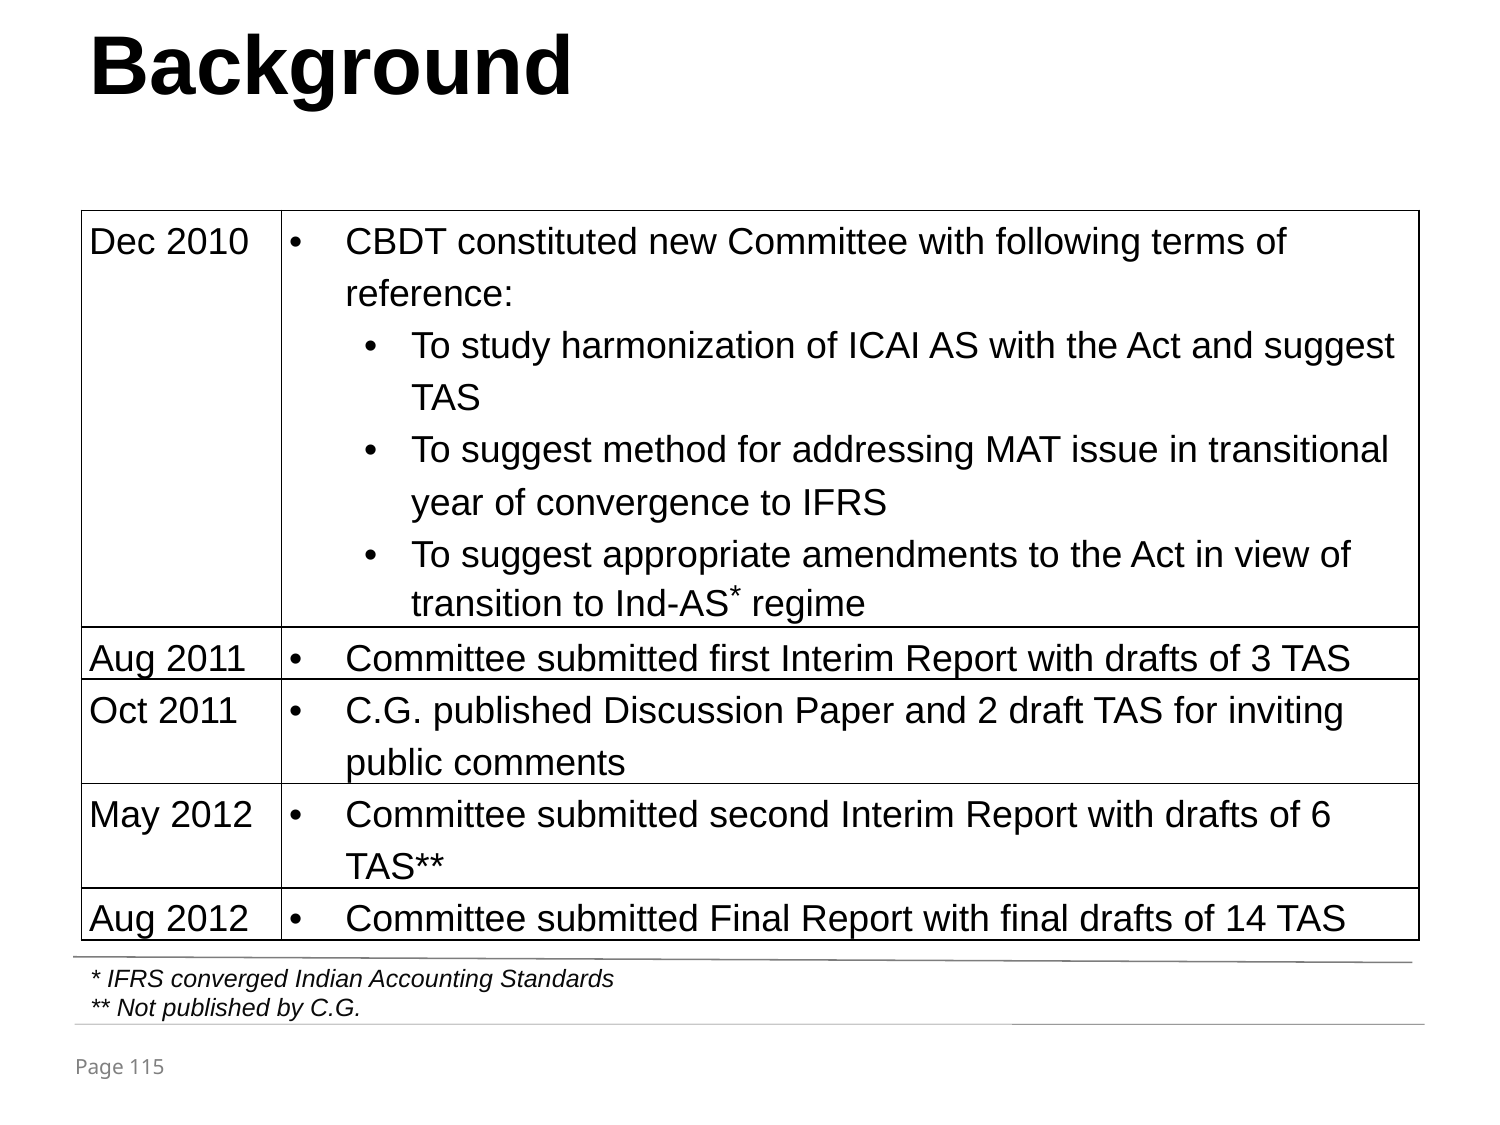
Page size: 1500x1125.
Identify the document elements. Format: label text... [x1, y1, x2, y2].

title Background [75, 19, 1426, 161]
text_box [72, 956, 1413, 963]
table_cell May 2012 [82, 784, 281, 887]
table_cell Aug 2011 [82, 628, 281, 678]
table_cell Aug 2012 [82, 889, 281, 939]
table_cell Committee submitted first Interim Report with drafts of 3 TAS [282, 628, 1418, 678]
table_header Dec 2010 [82, 211, 281, 626]
table_cell Oct 2011 [82, 680, 281, 783]
table_cell Committee submitted Final Report with final drafts of 14 TAS [282, 889, 1418, 939]
table_header CBDT constituted new Committee with following terms of reference: To study harmonization of ICAI AS with the Act and suggest TAS To suggest method for addressing MAT issue in transitional year of convergence to IFRS To suggest appropriate amendments to the Act in view of transition to Ind-AS* regime [282, 211, 1418, 626]
table_cell C.G. published Discussion Paper and 2 draft TAS for inviting public comments [282, 680, 1418, 783]
text_box * IFRS converged Indian Accounting Standards ** Not published by C.G. [75, 971, 631, 1030]
table_cell Committee submitted second Interim Report with drafts of 6 TAS** [282, 784, 1418, 887]
